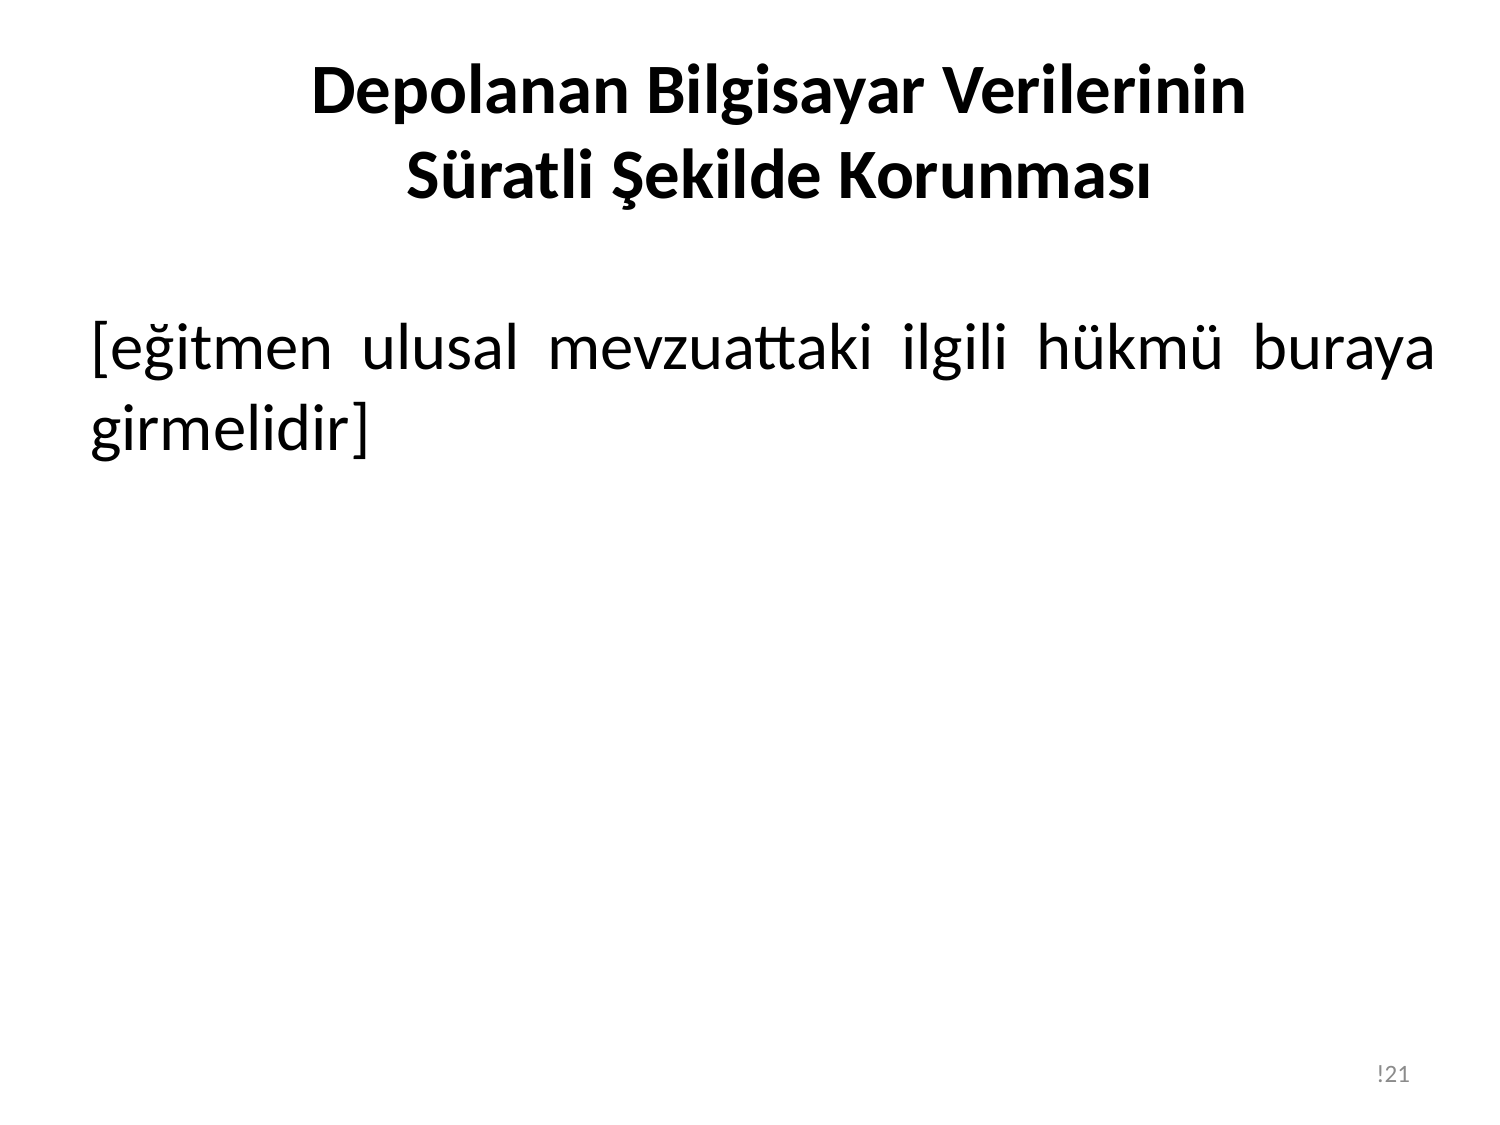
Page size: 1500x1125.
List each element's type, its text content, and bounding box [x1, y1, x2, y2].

slide_number !21 [1074, 1042, 1425, 1103]
title Depolanan Bilgisayar Verilerinin Süratli Şekilde Korunması [75, 35, 1486, 218]
list [eğitmen ulusal mevzuattaki ilgili hükmü buraya girmelidir] [75, 295, 1453, 1043]
